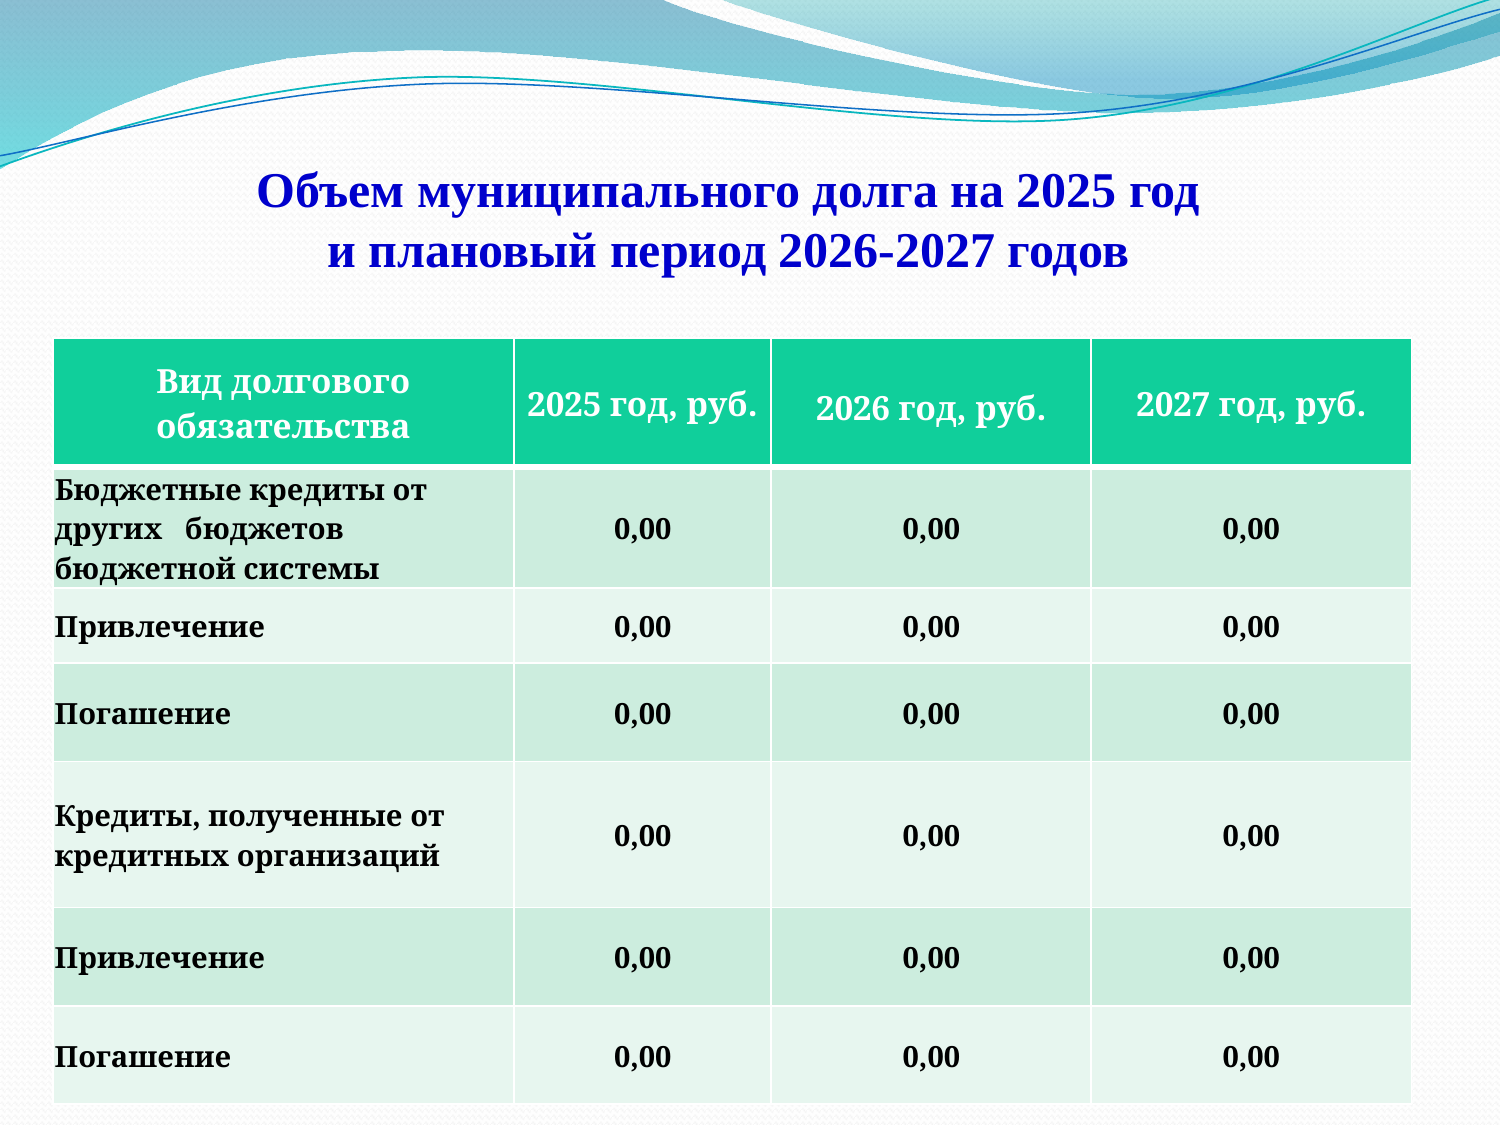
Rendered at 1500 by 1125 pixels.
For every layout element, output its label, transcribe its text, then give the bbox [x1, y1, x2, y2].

table_header Вид долгового обязательства [54, 339, 513, 464]
table_cell 0,00 [515, 589, 770, 662]
table_cell Погашение [54, 664, 513, 761]
table_cell Кредиты, полученные от кредитных организаций [54, 762, 513, 907]
table_cell Погашение [54, 1007, 513, 1103]
table_cell 0,00 [1092, 664, 1411, 761]
table_cell 0,00 [772, 589, 1090, 662]
table_cell 0,00 [772, 908, 1090, 1005]
table_cell 0,00 [515, 664, 770, 761]
table_cell 0,00 [1092, 1007, 1411, 1103]
table_cell 0,00 [1092, 589, 1411, 662]
table_cell Привлечение [54, 908, 513, 1005]
table_cell 0,00 [515, 908, 770, 1005]
table_cell 0,00 [772, 470, 1090, 587]
table_header 2026 год, руб. [772, 339, 1090, 464]
table_header 2025 год, руб. [515, 339, 770, 464]
title Объем муниципального долга на 2025 год и плановый период 2026-2027 годов [53, 149, 1404, 278]
table_cell Привлечение [54, 589, 513, 662]
table_cell 0,00 [515, 470, 770, 587]
table_header 2027 год, руб. [1092, 339, 1411, 464]
table_cell 0,00 [772, 762, 1090, 907]
table_cell Бюджетные кредиты от других бюджетов бюджетной системы [54, 470, 513, 587]
table_cell 0,00 [515, 1007, 770, 1103]
table_cell 0,00 [1092, 470, 1411, 587]
table_cell 0,00 [772, 664, 1090, 761]
table_cell 0,00 [1092, 762, 1411, 907]
table_cell 0,00 [772, 1007, 1090, 1103]
table_cell 0,00 [1092, 908, 1411, 1005]
table_cell 0,00 [515, 762, 770, 907]
